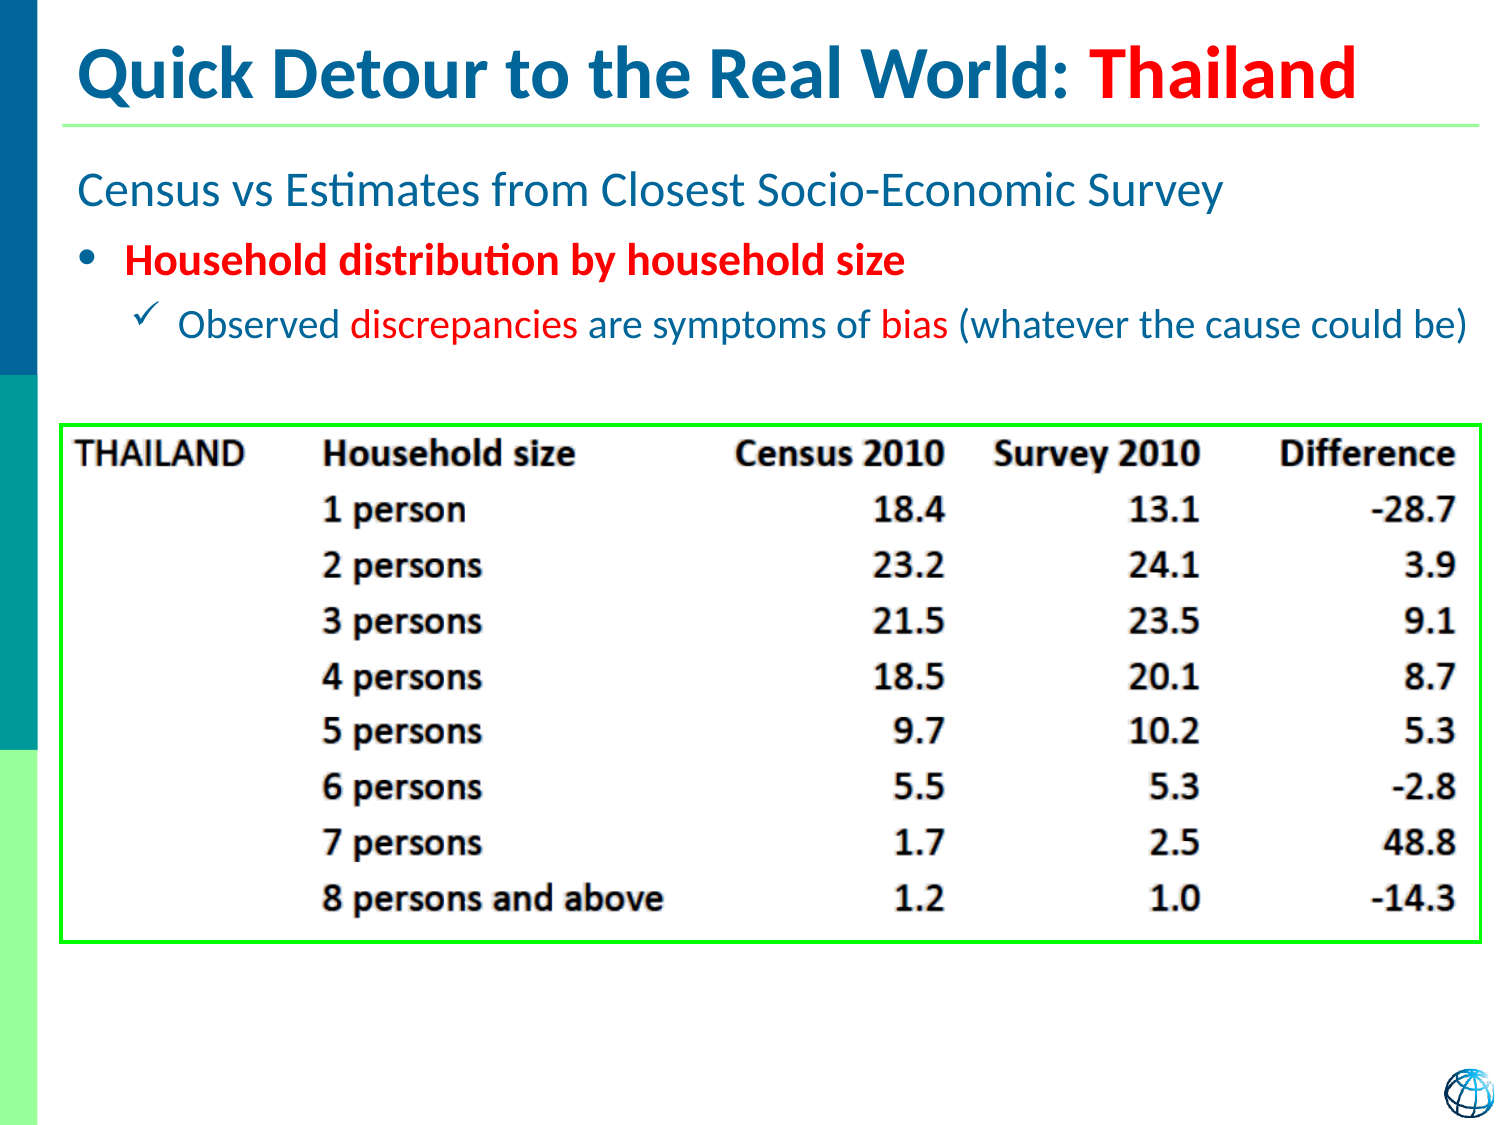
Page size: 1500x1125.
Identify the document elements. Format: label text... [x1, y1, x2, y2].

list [62, 426, 1480, 941]
text_box Census vs Estimates from Closest Socio-Economic Survey Household distribution by household size Observed discrepancies are symptoms of bias (whatever the cause could be) [62, 149, 1500, 362]
title Quick Detour to the Real World: Thailand [62, 19, 1480, 121]
picture [1444, 1068, 1495, 1118]
picture [1460, 1078, 1468, 1084]
picture [1468, 1068, 1495, 1106]
